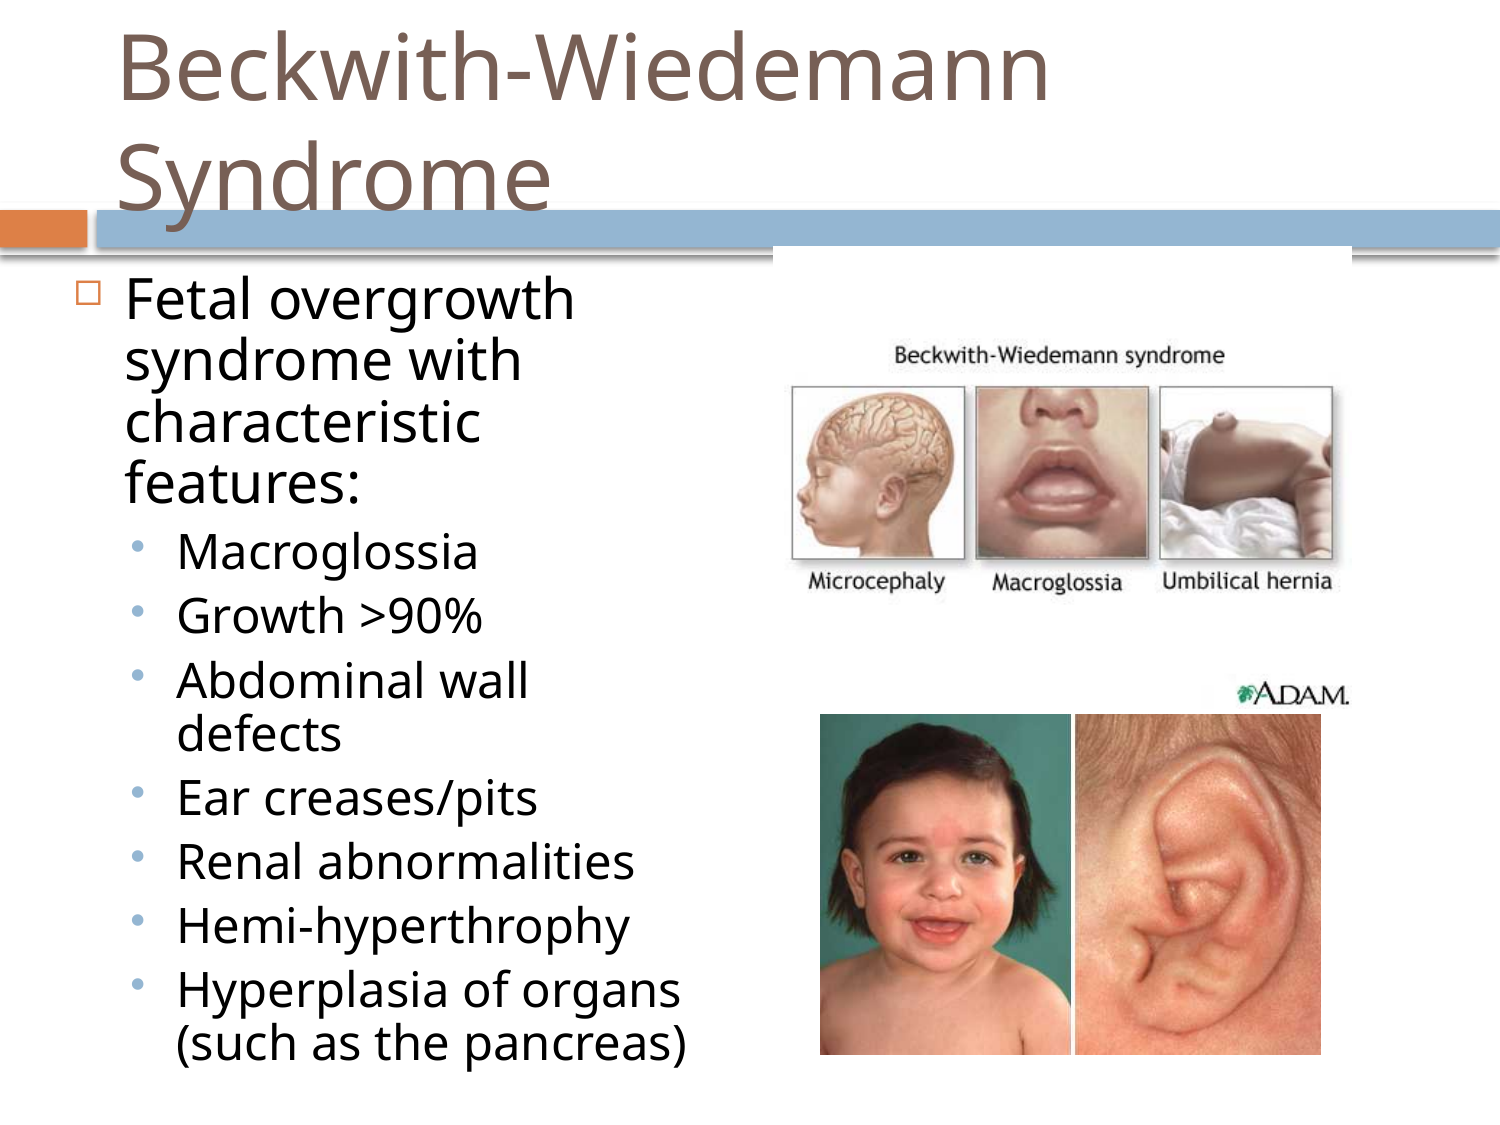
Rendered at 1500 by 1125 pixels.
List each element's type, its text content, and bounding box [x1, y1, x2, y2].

list Fetal overgrowth syndrome with characteristic features: Macroglossia Growth >90% Abdominal wall defects Ear creases/pits Renal abnormalities Hemi-hyperthrophy Hyperplasia of organs (such as the pancreas) [58, 262, 704, 1125]
picture [773, 245, 1352, 709]
picture [820, 714, 1321, 1055]
title Beckwith-Wiedemann Syndrome [100, 37, 1438, 200]
